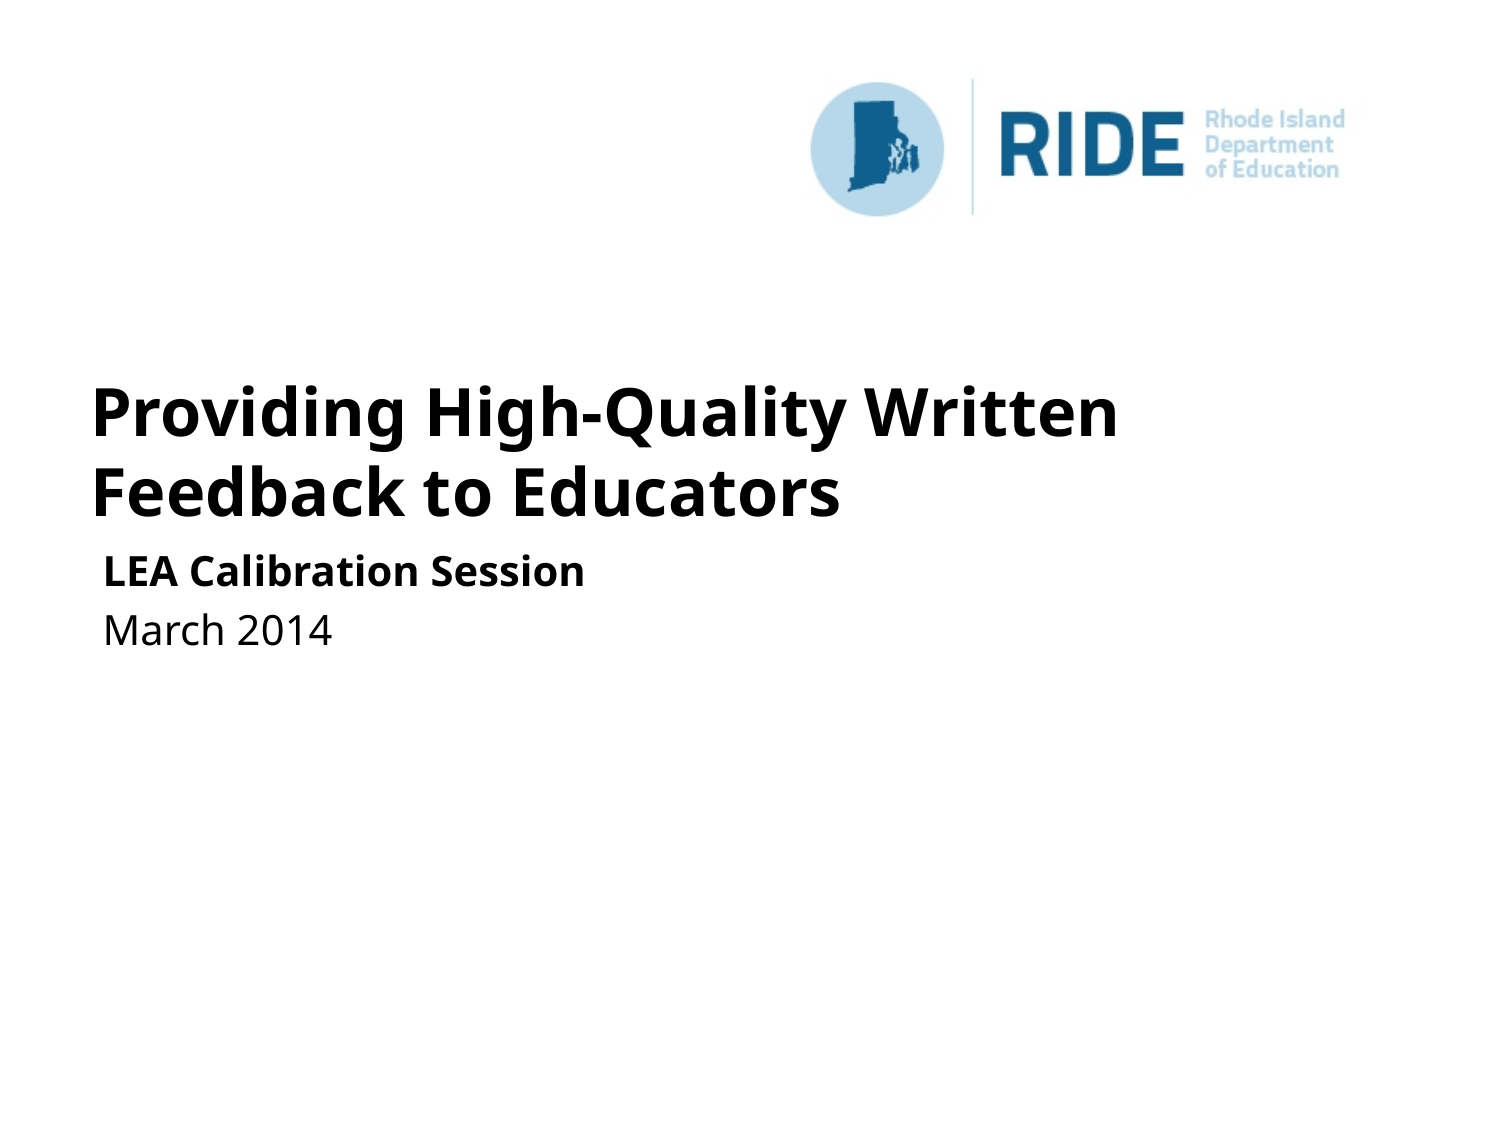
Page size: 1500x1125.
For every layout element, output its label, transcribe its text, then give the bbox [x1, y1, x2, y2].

title Providing High-Quality Written Feedback to Educators [74, 374, 1451, 538]
subtitle LEA Calibration Session March 2014 [87, 537, 1451, 688]
picture [796, 70, 1423, 226]
